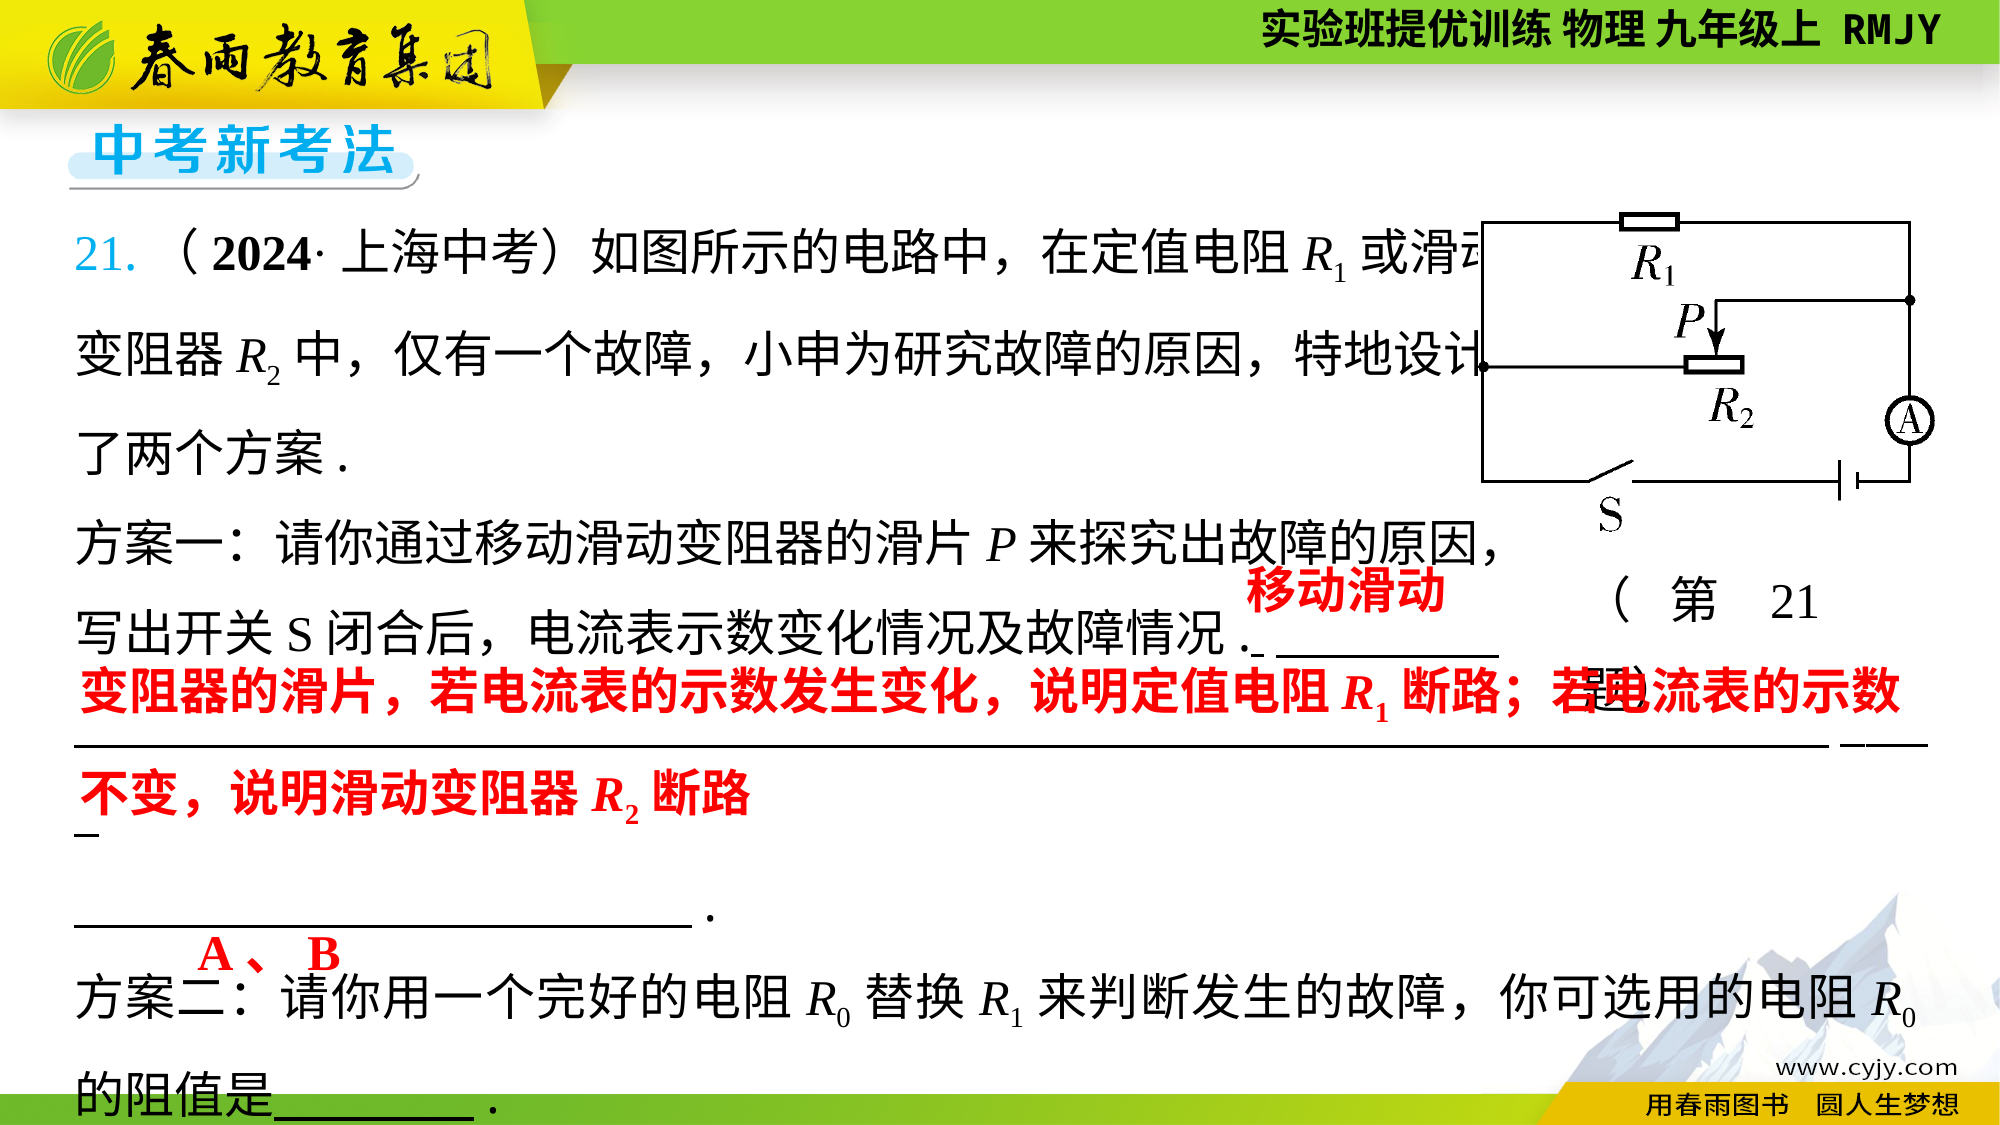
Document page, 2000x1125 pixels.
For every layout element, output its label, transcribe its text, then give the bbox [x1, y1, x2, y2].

text_box 变阻器的滑片，若电流表的示数发生变化，说明定值电阻R1断路；若电流表的示数不变，说明滑动变阻器R2断路 [64, 618, 1922, 838]
picture [0, 0, 2000, 1125]
text_box A、B [182, 913, 356, 989]
list 21.（2024·上海中考）如图所示的电路中，在定值电阻R1或滑动 变阻器R2中，仅有一个故障，小申为研究故障的原因，特地设计 了两个方案. 方案一：请你通过移动滑动变阻器的滑片P来探究出故障的原因， 写出开关S闭合后，电流表示数变化情况及故障情况. ， , . 方案二：请你用一个完好的电阻R0替换R1来判断发生的故障，你可选用的电阻R0的阻值是 . A.R0＞R1 B.R0＝R1 C.R0＜R1 [59, 178, 1944, 1103]
text_box 移动滑动 [1231, 550, 1462, 626]
text_box （第21题） [1567, 555, 1847, 618]
